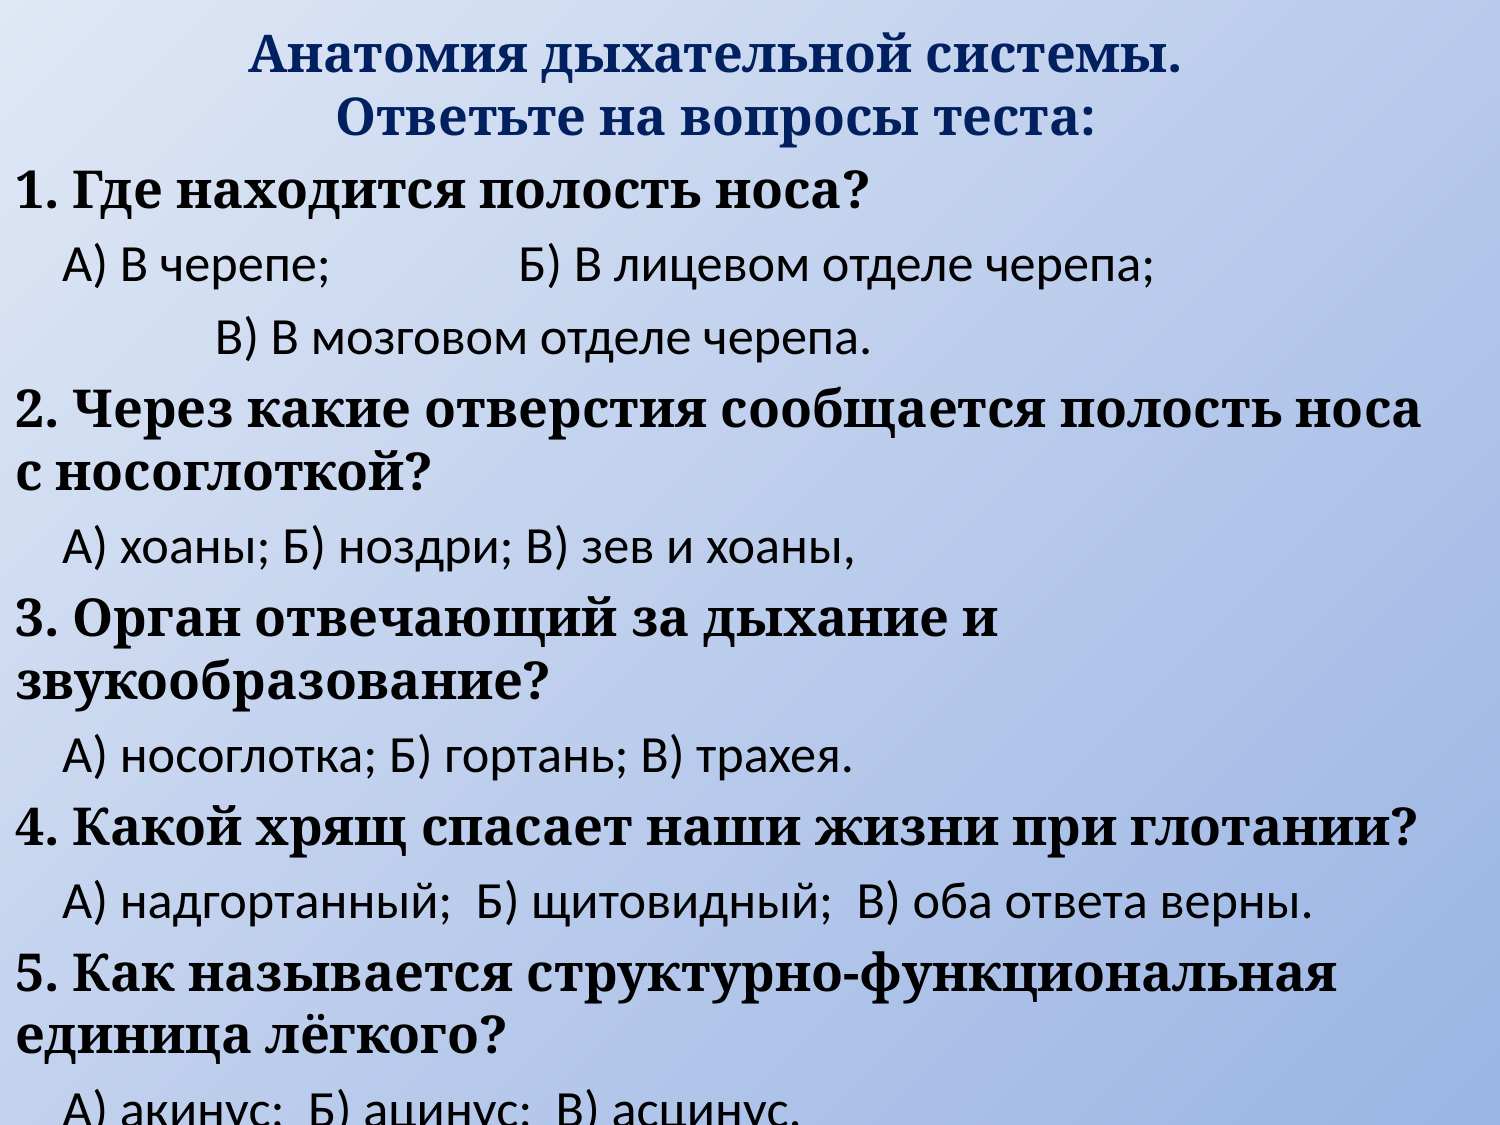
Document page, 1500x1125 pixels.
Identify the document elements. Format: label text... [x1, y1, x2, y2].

list 1. Где находится полость носа? А) В черепе; Б) В лицевом отделе черепа; В) В мозговом отделе черепа. 2. Через какие отверстия сообщается полость носа с носоглоткой? А) хоаны; Б) ноздри; В) зев и хоаны, 3. Орган отвечающий за дыхание и звукообразование? А) носоглотка; Б) гортань; В) трахея. 4. Какой хрящ спасает наши жизни при глотании? А) надгортанный; Б) щитовидный; В) оба ответа верны. 5. Как называется структурно-функциональная единица лёгкого? А) акинус; Б) ацинус; В) асцинус. [0, 149, 1471, 1125]
title Анатомия дыхательной системы. Ответьте на вопросы теста: [41, 42, 1392, 124]
